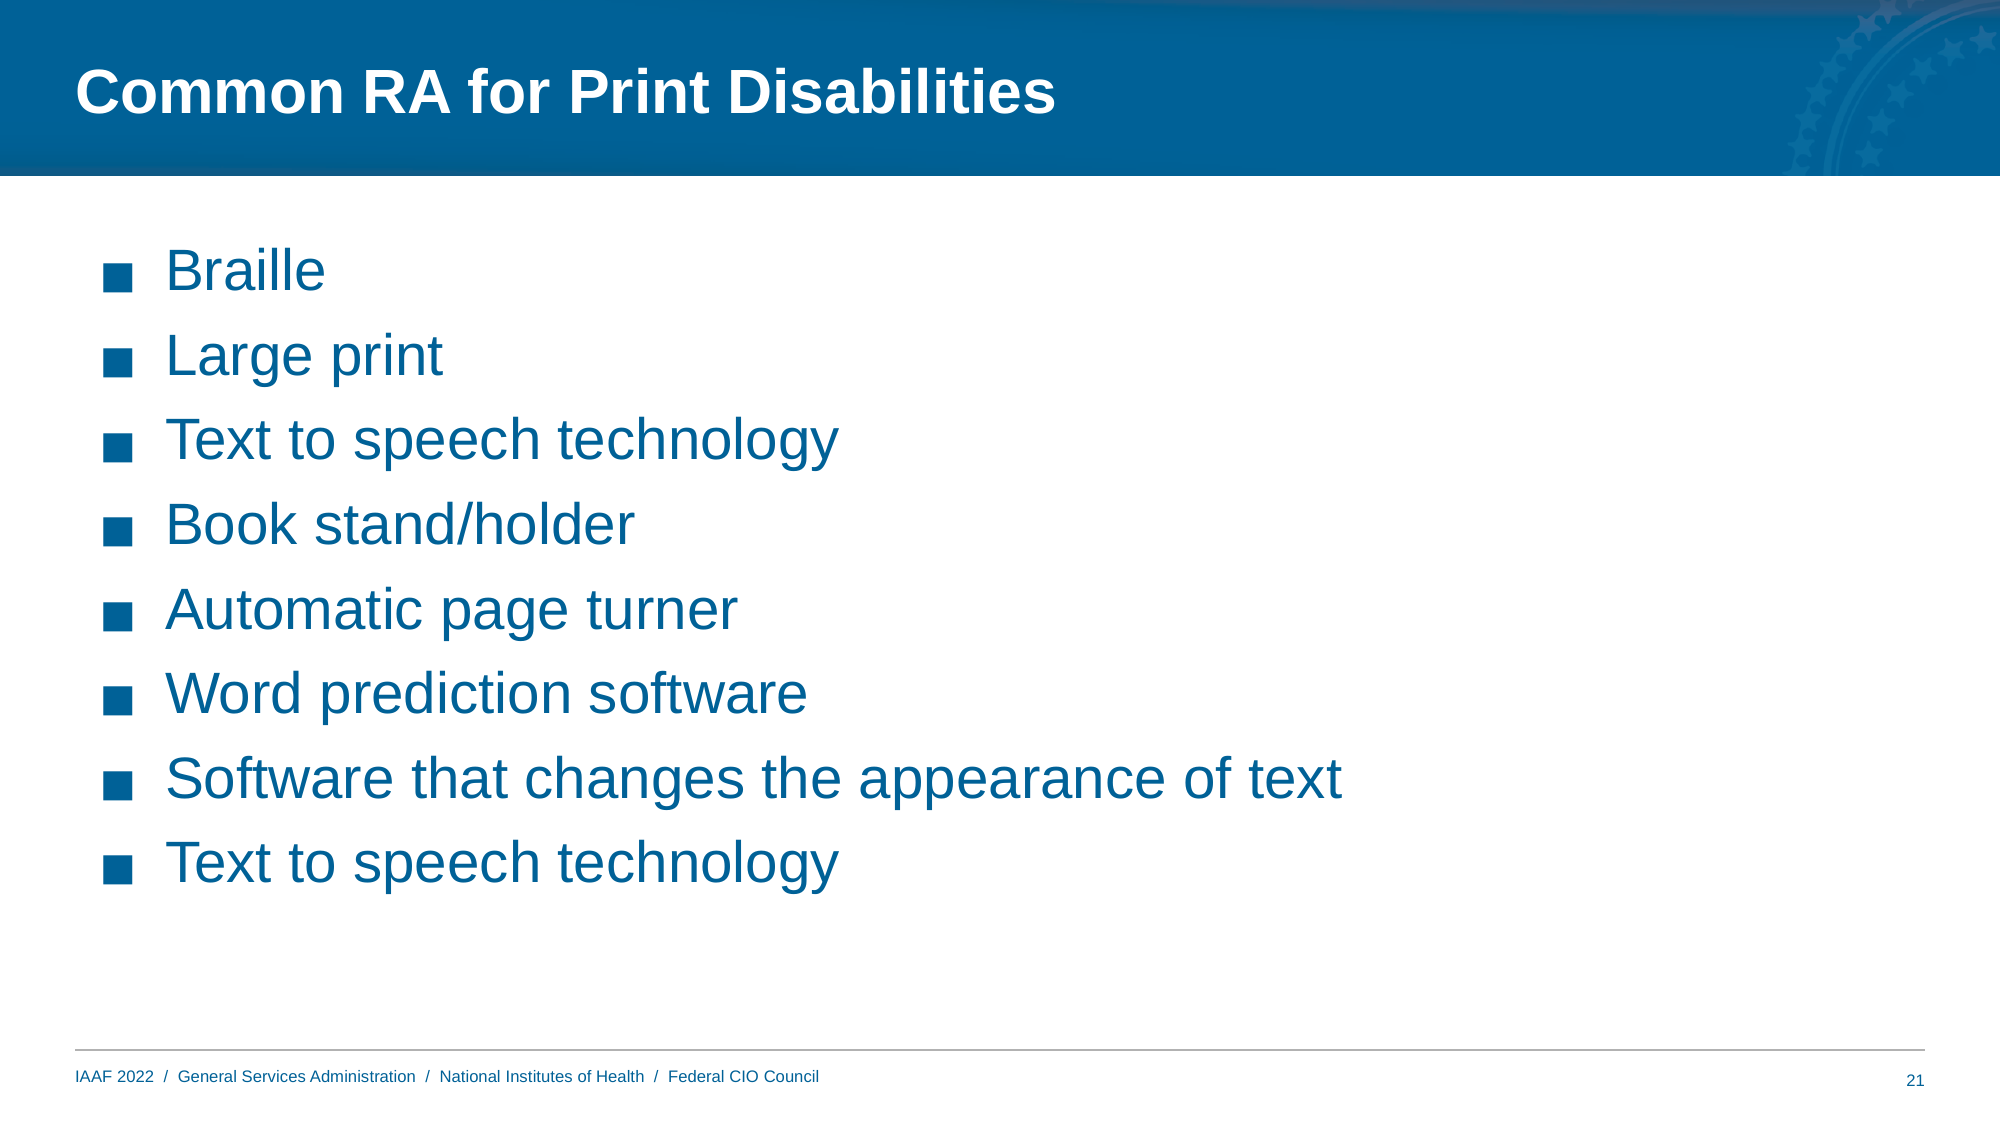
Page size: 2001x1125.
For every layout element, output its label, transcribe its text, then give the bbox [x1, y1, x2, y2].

picture [0, 0, 2000, 176]
list Braille Large print Text to speech technology Book stand/holder Automatic page turner Word prediction software Software that changes the appearance of text Text to speech technology [75, 224, 1925, 1035]
title Common RA for Print Disabilities [75, 52, 1800, 128]
picture [0, 168, 666, 176]
slide_number 21 [1880, 1065, 1925, 1095]
